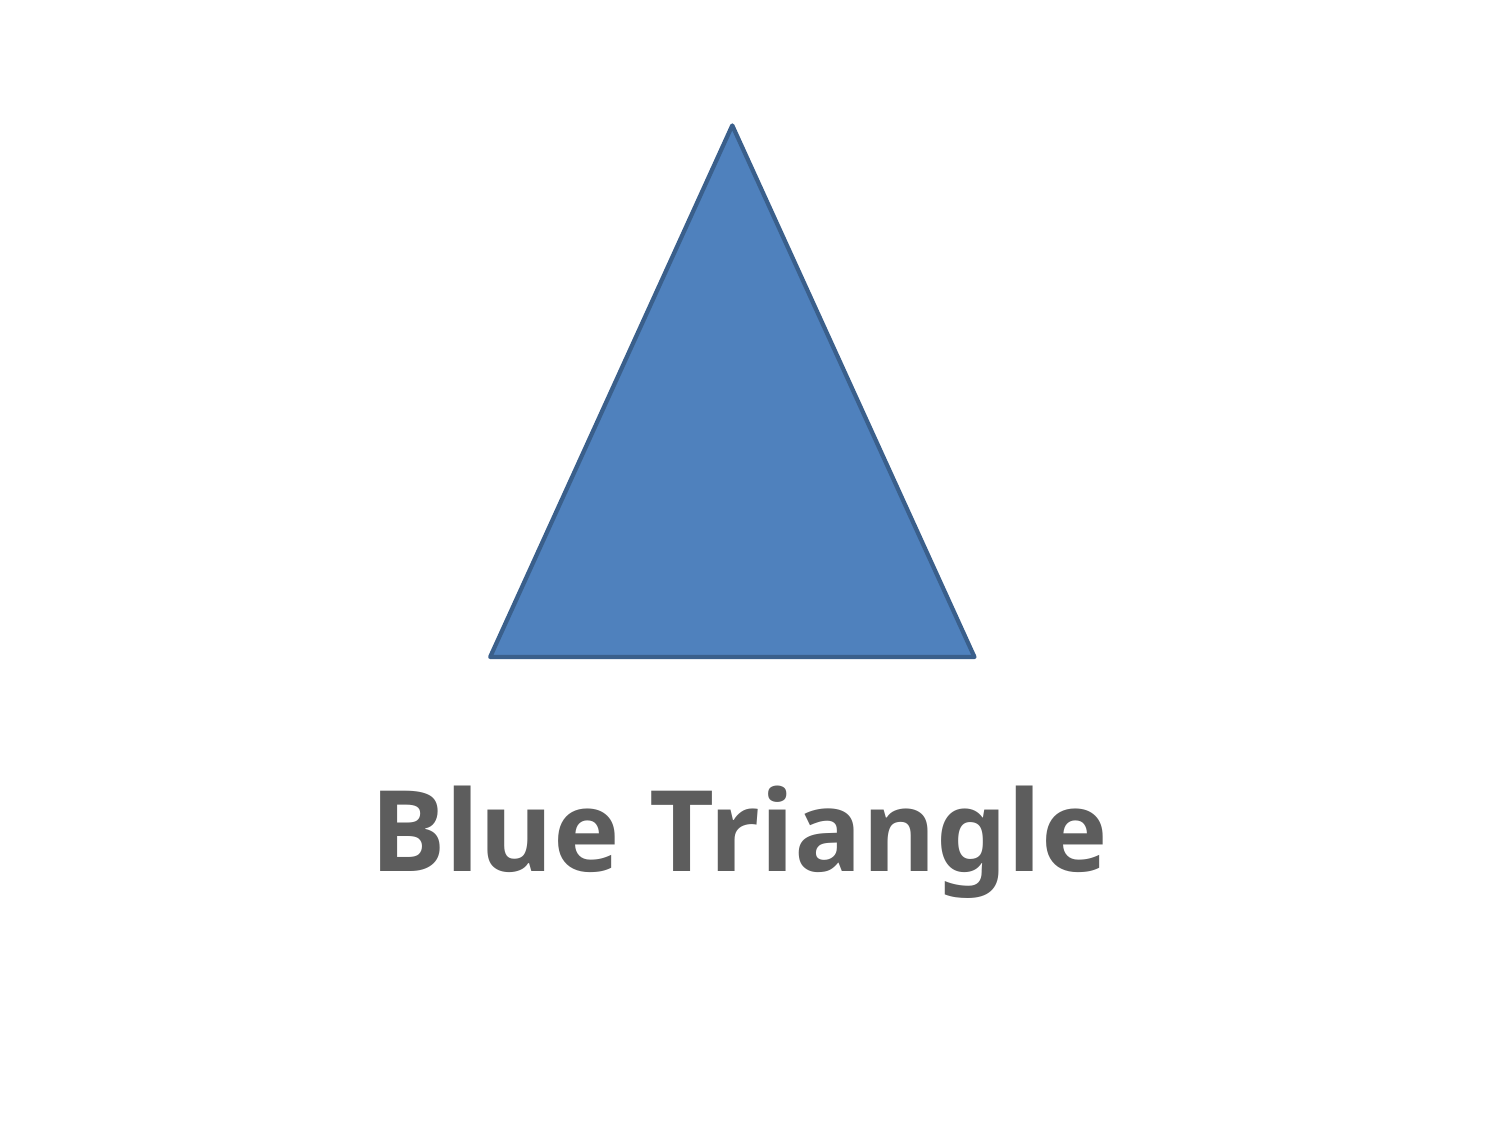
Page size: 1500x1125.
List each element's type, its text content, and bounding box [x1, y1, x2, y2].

text_box Blue Triangle [355, 751, 1124, 902]
text_box [488, 123, 977, 660]
